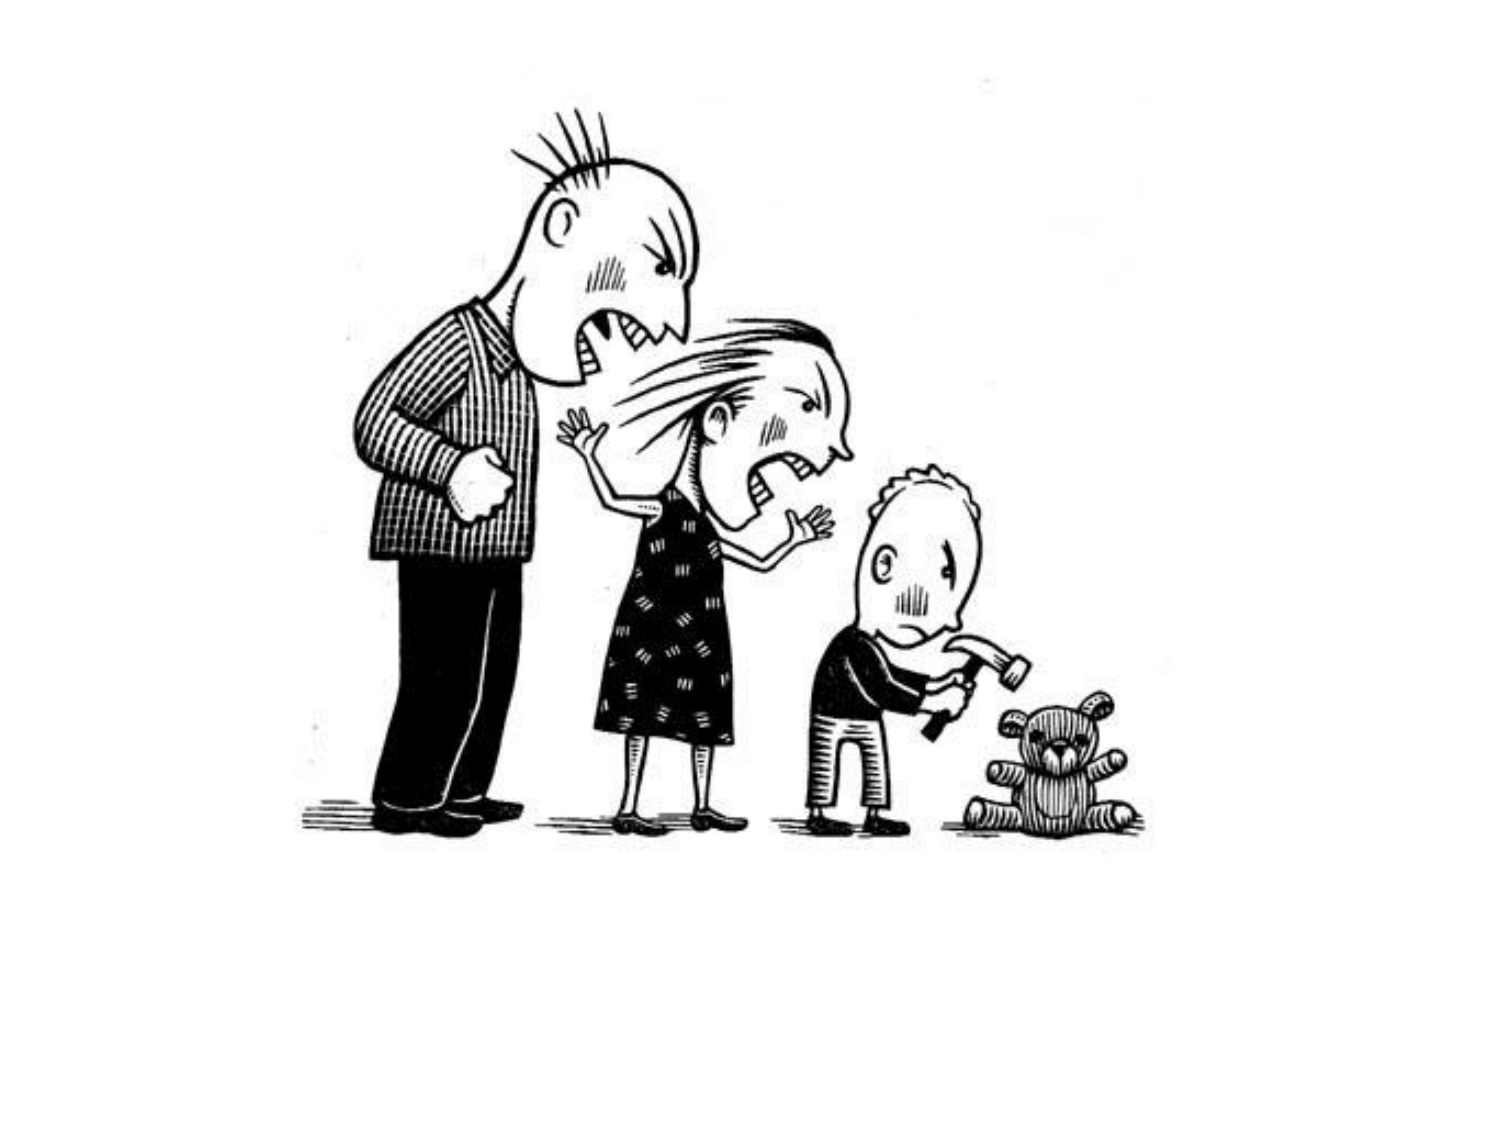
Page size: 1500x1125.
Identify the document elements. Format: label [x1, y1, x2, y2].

picture [293, 0, 1195, 967]
